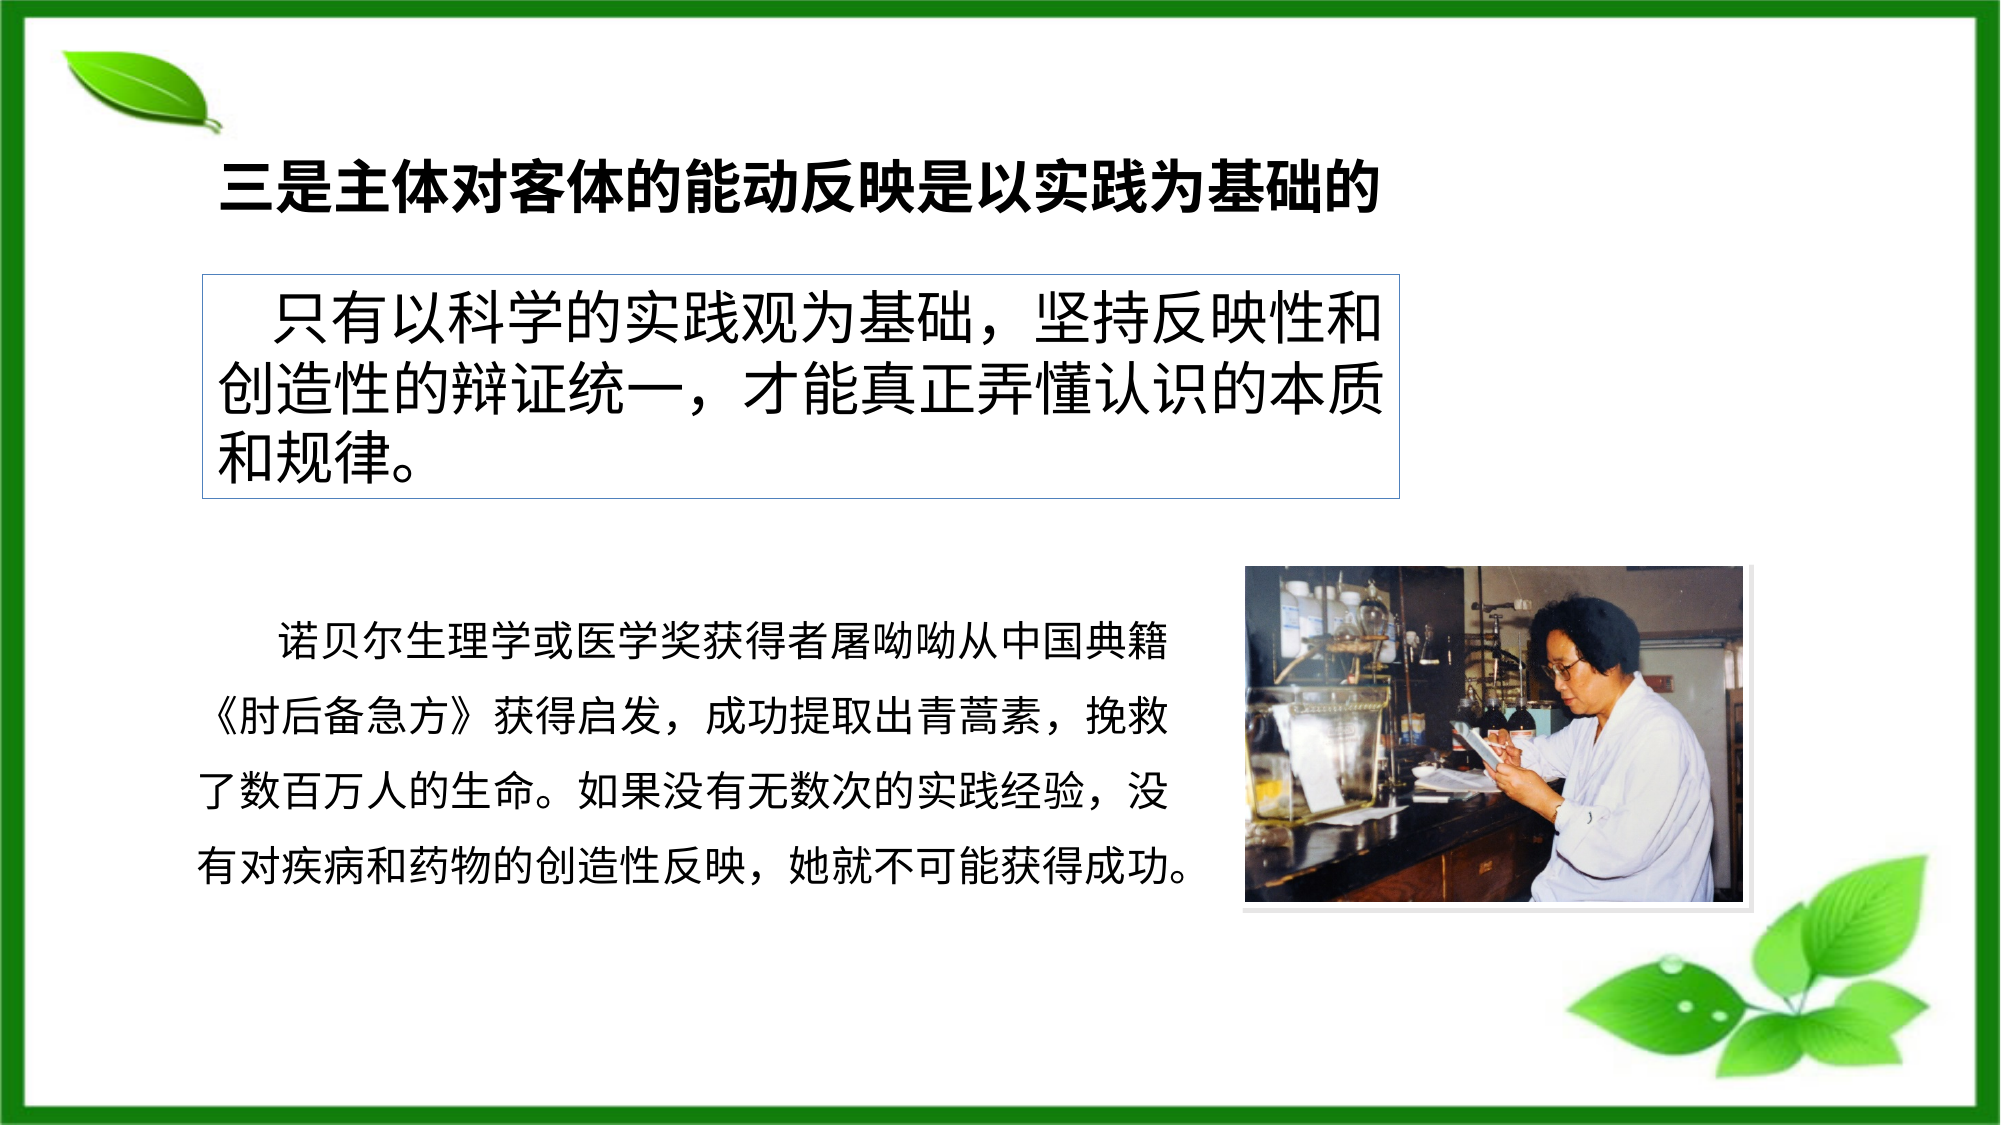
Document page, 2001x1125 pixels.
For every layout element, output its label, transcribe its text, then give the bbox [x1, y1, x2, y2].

text_box 只有以科学的实践观为基础，坚持反映性和创造性的辩证统一，才能真正弄懂认识的本质和规律。 [202, 274, 1400, 499]
text_box 三是主体对客体的能动反映是以实践为基础的 [202, 142, 1540, 228]
text_box 诺贝尔生理学或医学奖获得者屠呦呦从中国典籍《肘后备急方》获得启发，成功提取出青蒿素，挽救了数百万人的生命。如果没有无数次的实践经验，没有对疾病和药物的创造性反映，她就不可能获得成功。 [182, 582, 1185, 898]
picture [0, 0, 2001, 1125]
